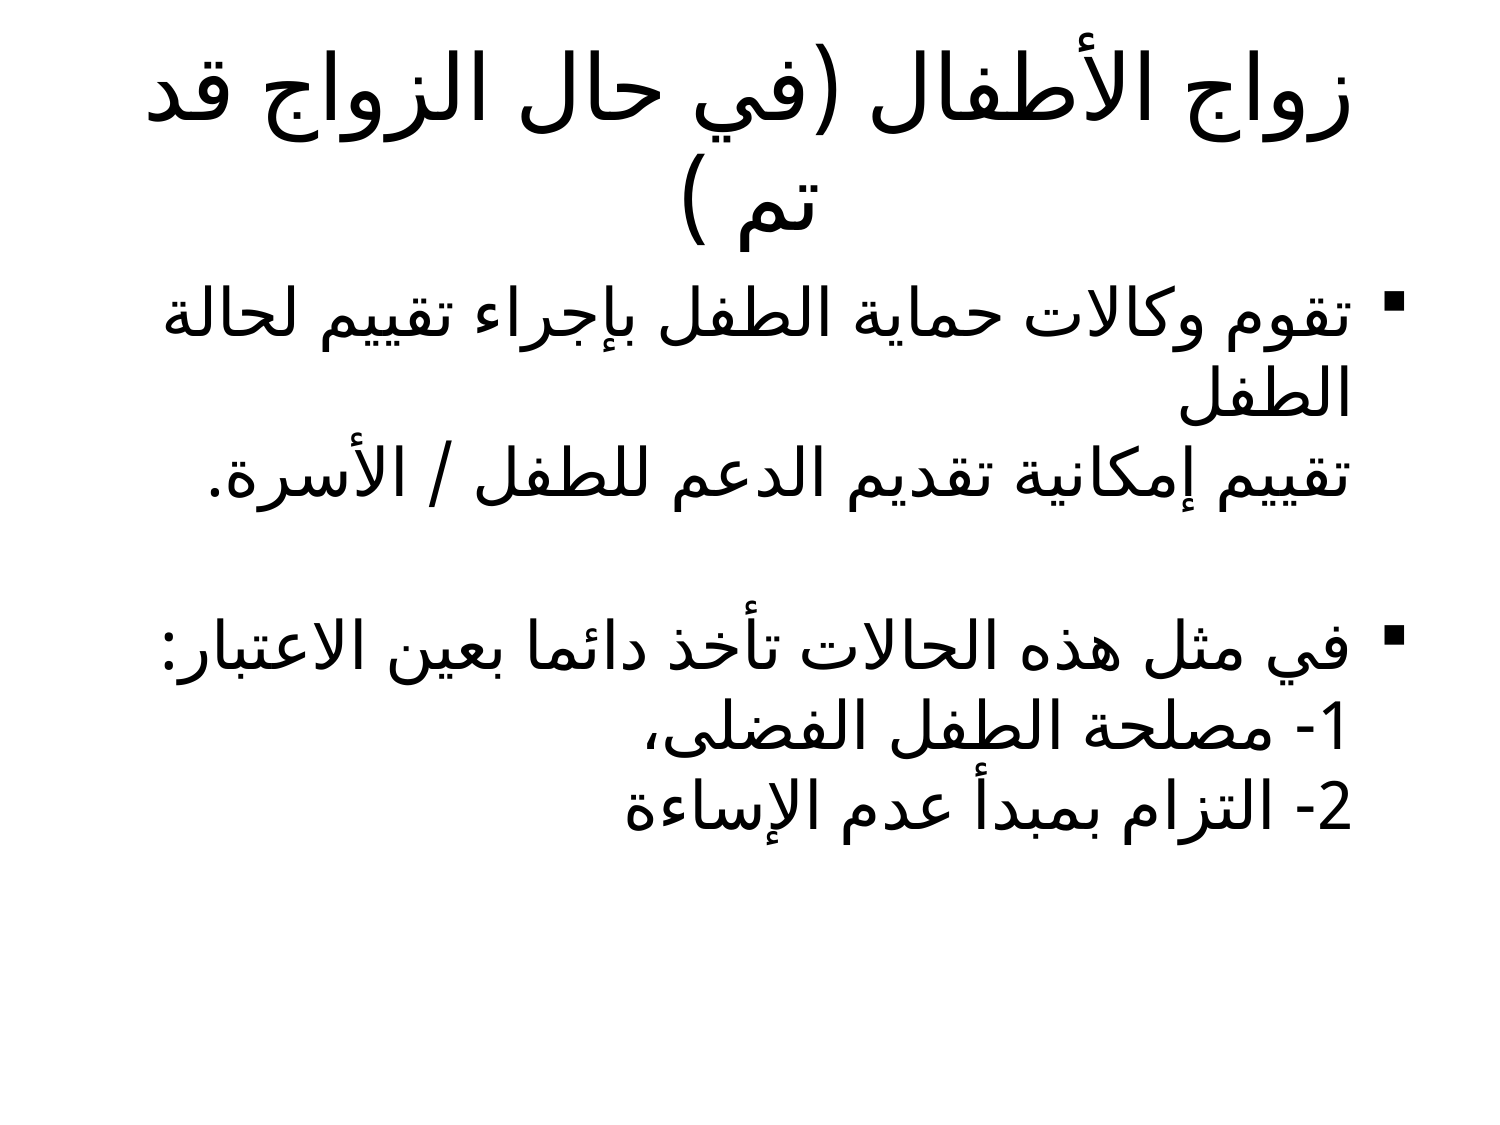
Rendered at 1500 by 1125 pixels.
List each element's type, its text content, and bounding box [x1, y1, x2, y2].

title زواج الأطفال (في حال الزواج قد تم ) [75, 45, 1425, 233]
list تقوم وكالات حماية الطفل بإجراء تقييم لحالة الطفل تقييم إمكانية تقديم الدعم للطفل / الأسرة. في مثل هذه الحالات تأخذ دائما بعين الاعتبار: 1- مصلحة الطفل الفضلى، 2- التزام بمبدأ عدم الإساءة [75, 262, 1425, 1005]
